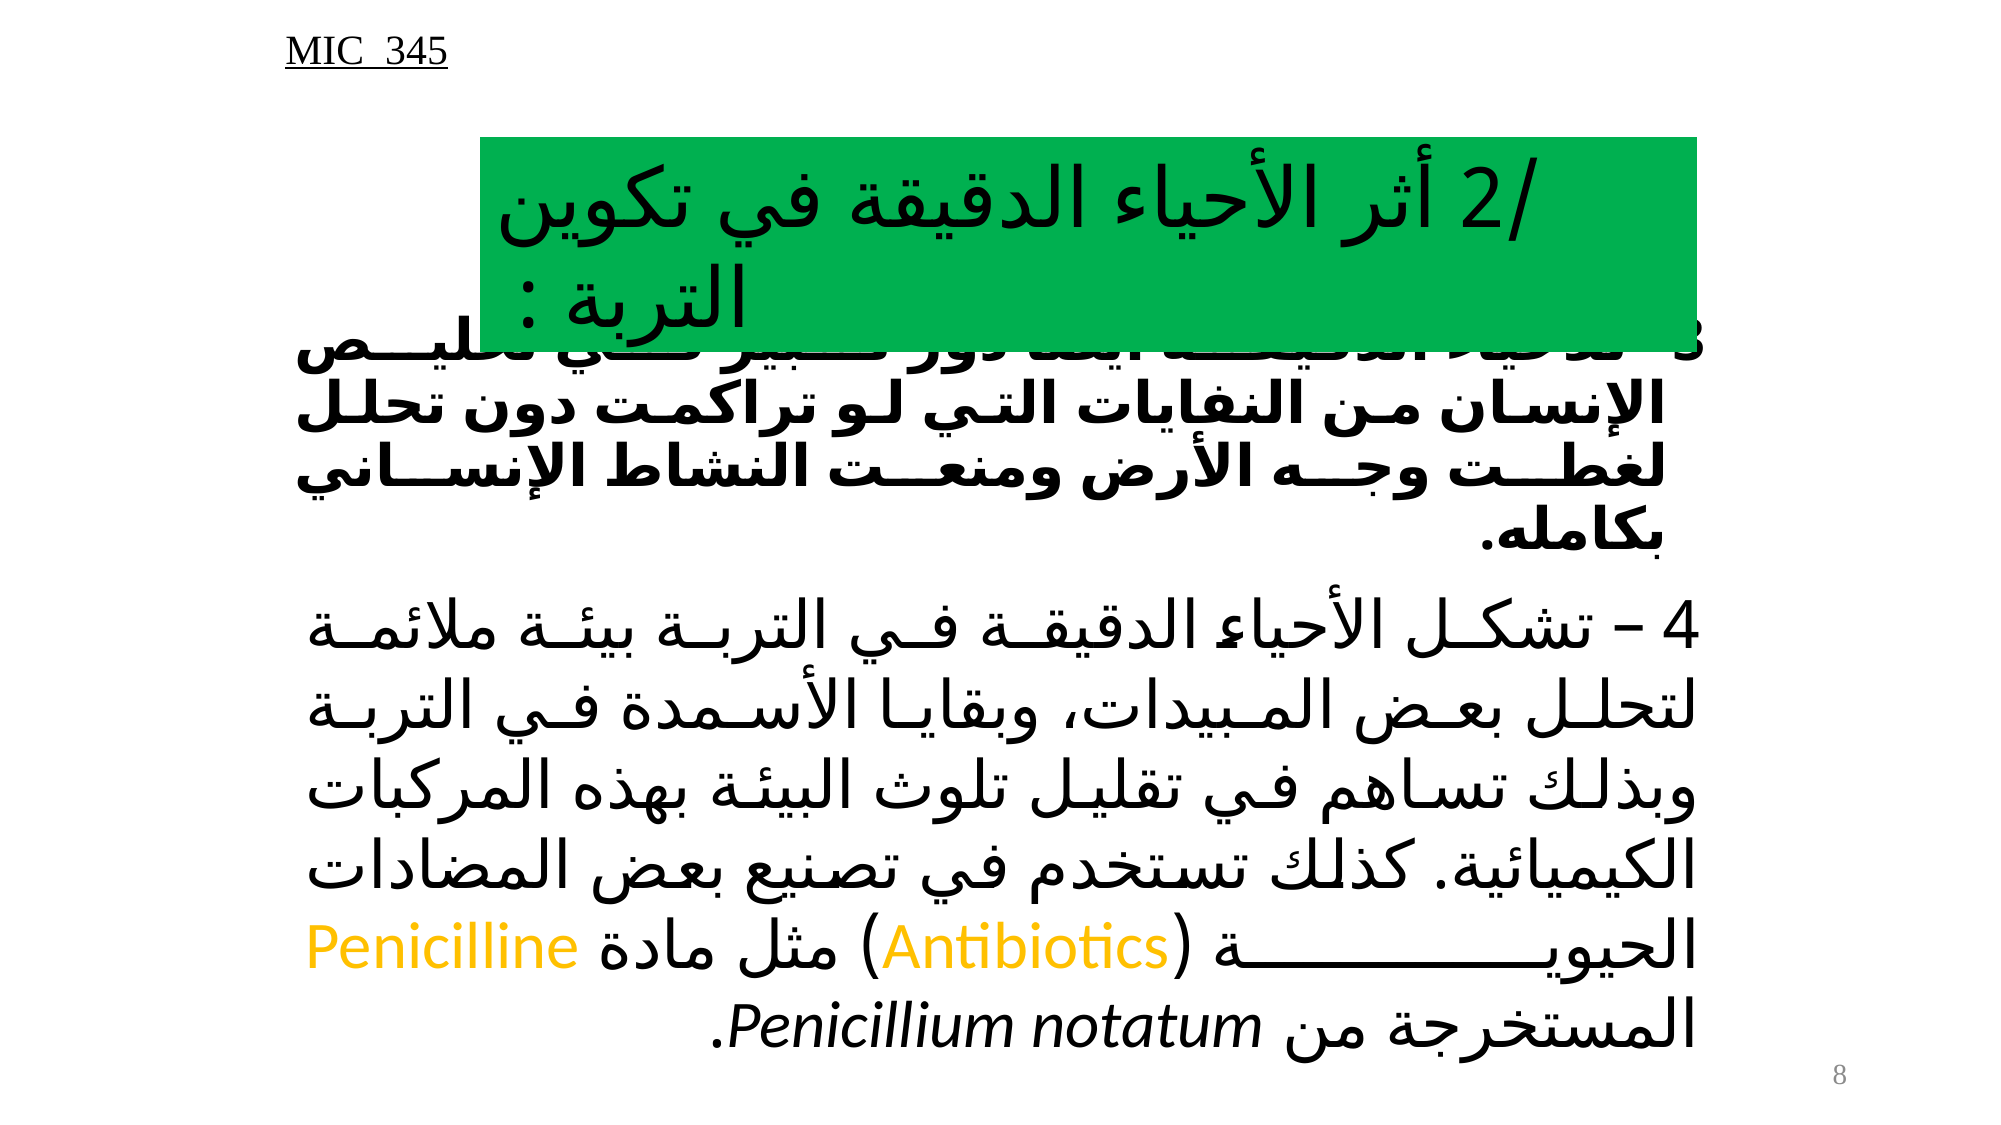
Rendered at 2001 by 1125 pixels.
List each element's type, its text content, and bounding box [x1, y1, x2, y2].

text_box /2 أثر الأحياء الدقيقة في تكوين التربة : [480, 137, 1697, 352]
text_box MIC 345 [270, 0, 1721, 121]
slide_number 8 [1412, 1042, 1863, 1103]
list 3– للأحياء الدقيقة أيضاً دور كبير في تخليص الإنسان من النفايات التي لو تراكمت دون تحلل لغطت وجه الأرض ومنعت النشاط الإنساني بكامله. [279, 302, 1721, 575]
text_box 4 – تشكل الأحياء الدقيقة في التربة بيئة ملائمة لتحلل بعض المبيدات، وبقايا الأسمدة في التربة وبذلك تساهم في تقليل تلوث البيئة بهذه المركبات الكيميائية. كذلك تستخدم في تصنيع بعض المضادات الحيوية (Antibiotics) مثل مادة Penicilline المستخرجة من Penicillium notatum. [291, 574, 1715, 1047]
